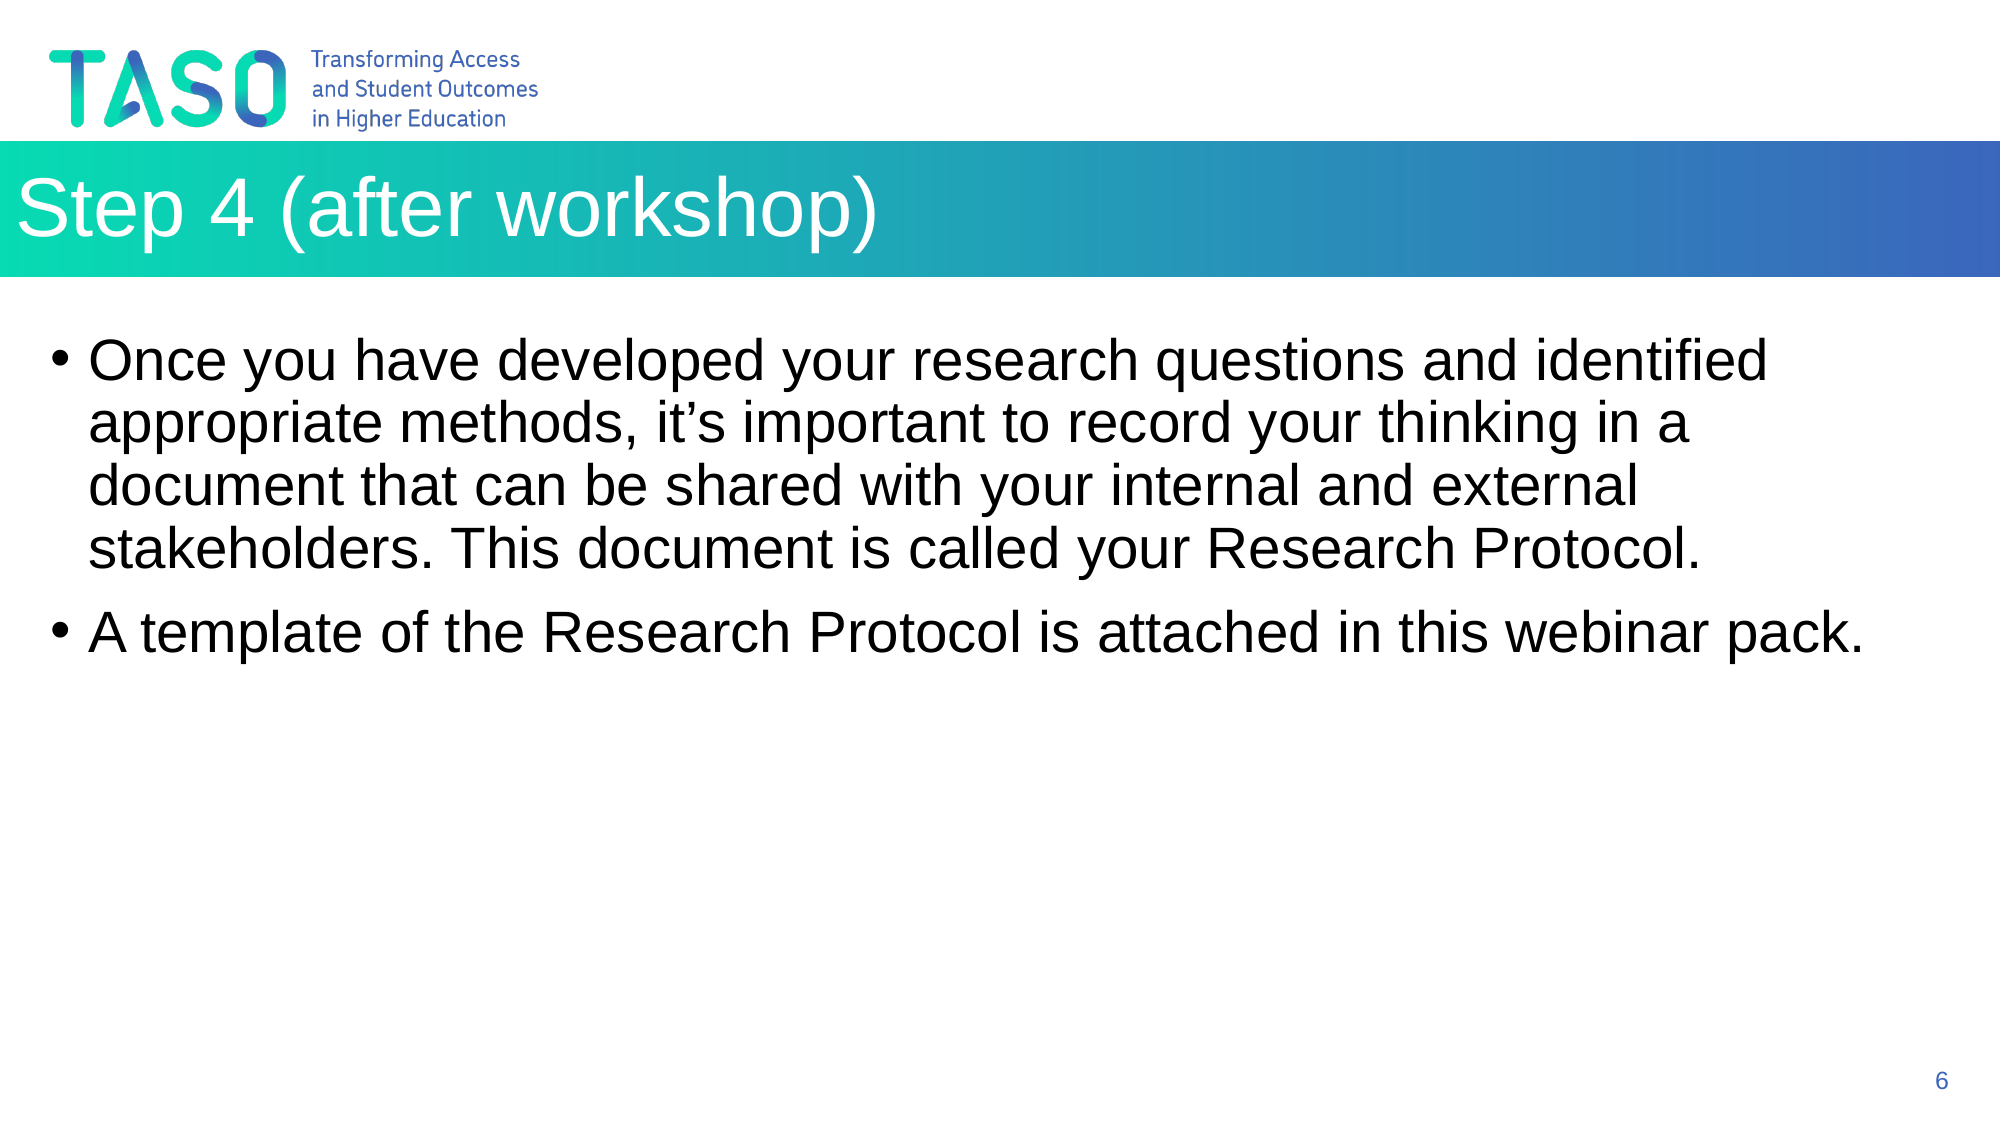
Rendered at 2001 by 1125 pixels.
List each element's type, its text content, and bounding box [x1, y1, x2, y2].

text_box Step 4 (after workshop) [0, 141, 2000, 277]
slide_number 6 [1514, 1065, 1965, 1103]
list Once you have developed your research questions and identified appropriate methods, it’s important to record your thinking in a document that can be shared with your internal and external stakeholders. This document is called your Research Protocol. A template of the Research Protocol is attached in this webinar pack. [35, 322, 1892, 1066]
picture [35, 0, 546, 141]
